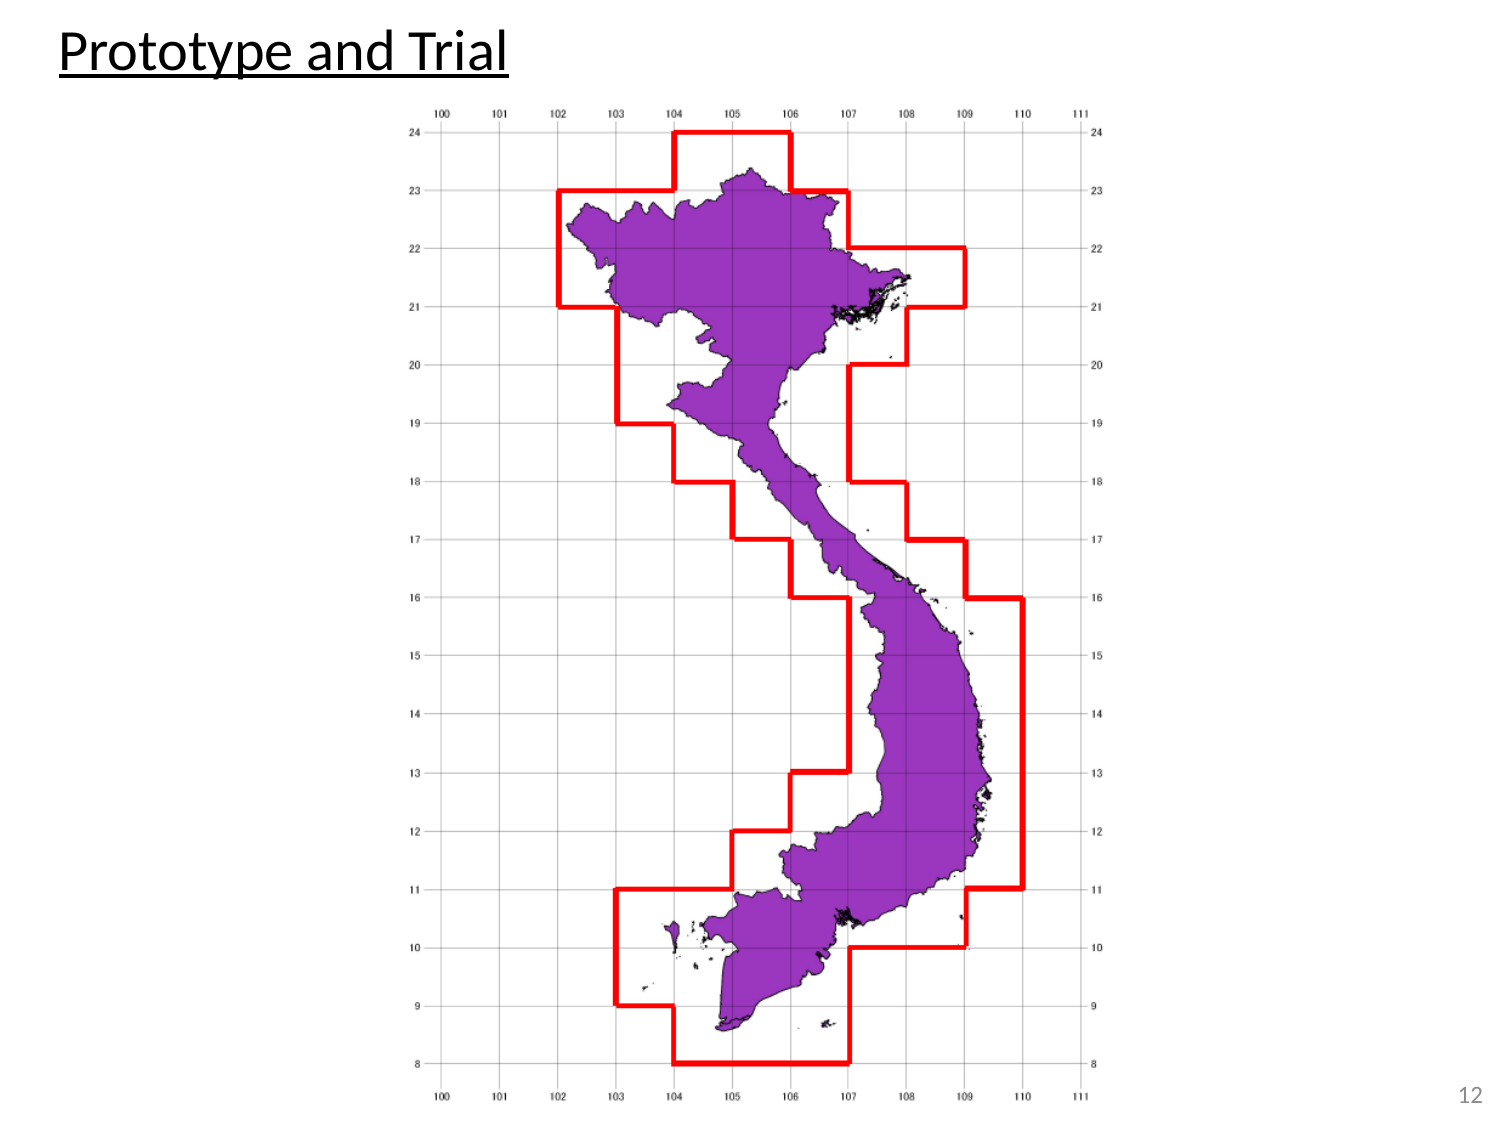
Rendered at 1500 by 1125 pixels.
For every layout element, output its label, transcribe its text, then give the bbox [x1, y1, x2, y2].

picture [392, 96, 1112, 1114]
text_box Prototype and Trial [44, 4, 524, 90]
slide_number 12 [1160, 1063, 1499, 1124]
